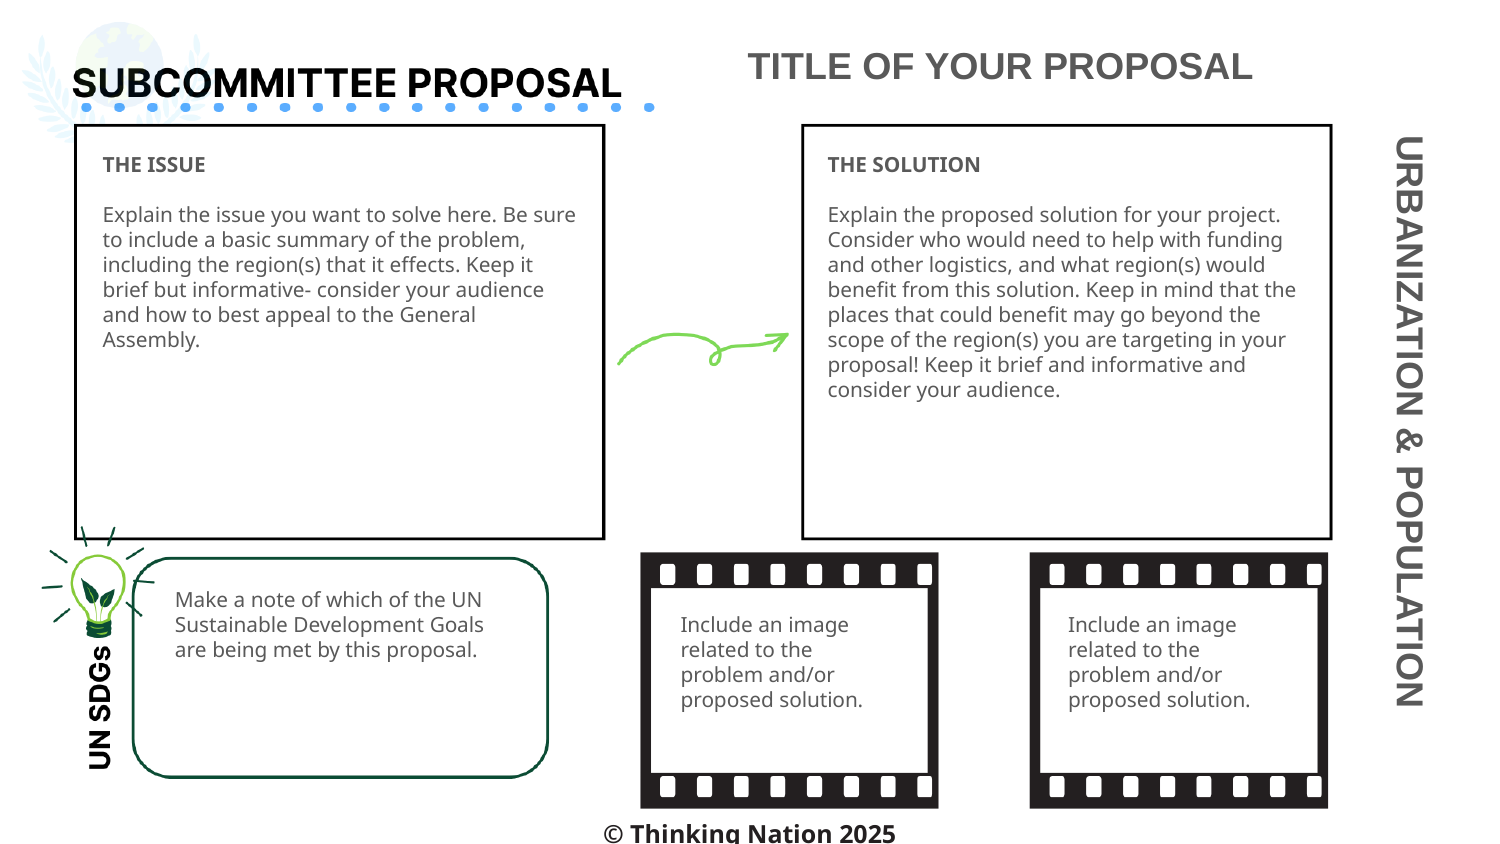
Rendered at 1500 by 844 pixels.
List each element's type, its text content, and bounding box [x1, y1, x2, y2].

text_box TITLE OF YOUR PROPOSAL [732, 27, 1405, 114]
text_box URBANIZATION & POPULATION [1362, 85, 1450, 758]
picture [0, 0, 1500, 807]
text_box © Thinking Nation 2025 [0, 807, 1500, 844]
text_box Make a note of which of the UN Sustainable Development Goals are being met by this proposal. [159, 571, 528, 769]
text_box THE ISSUE Explain the issue you want to solve here. Be sure to include a basic summary of the problem, including the region(s) that it effects. Keep it brief but informative- consider your audience and how to best appeal to the General Assembly. [87, 136, 593, 526]
text_box Include an image related to the problem and/or proposed solution. [1053, 596, 1300, 794]
text_box THE SOLUTION Explain the proposed solution for your project. Consider who would need to help with funding and other logistics, and what region(s) would benefit from this solution. Keep in mind that the places that could benefit may go beyond the scope of the region(s) you are targeting in your proposal! Keep it brief and informative and consider your audience. [812, 136, 1318, 526]
text_box Include an image related to the problem and/or proposed solution. [665, 596, 913, 794]
